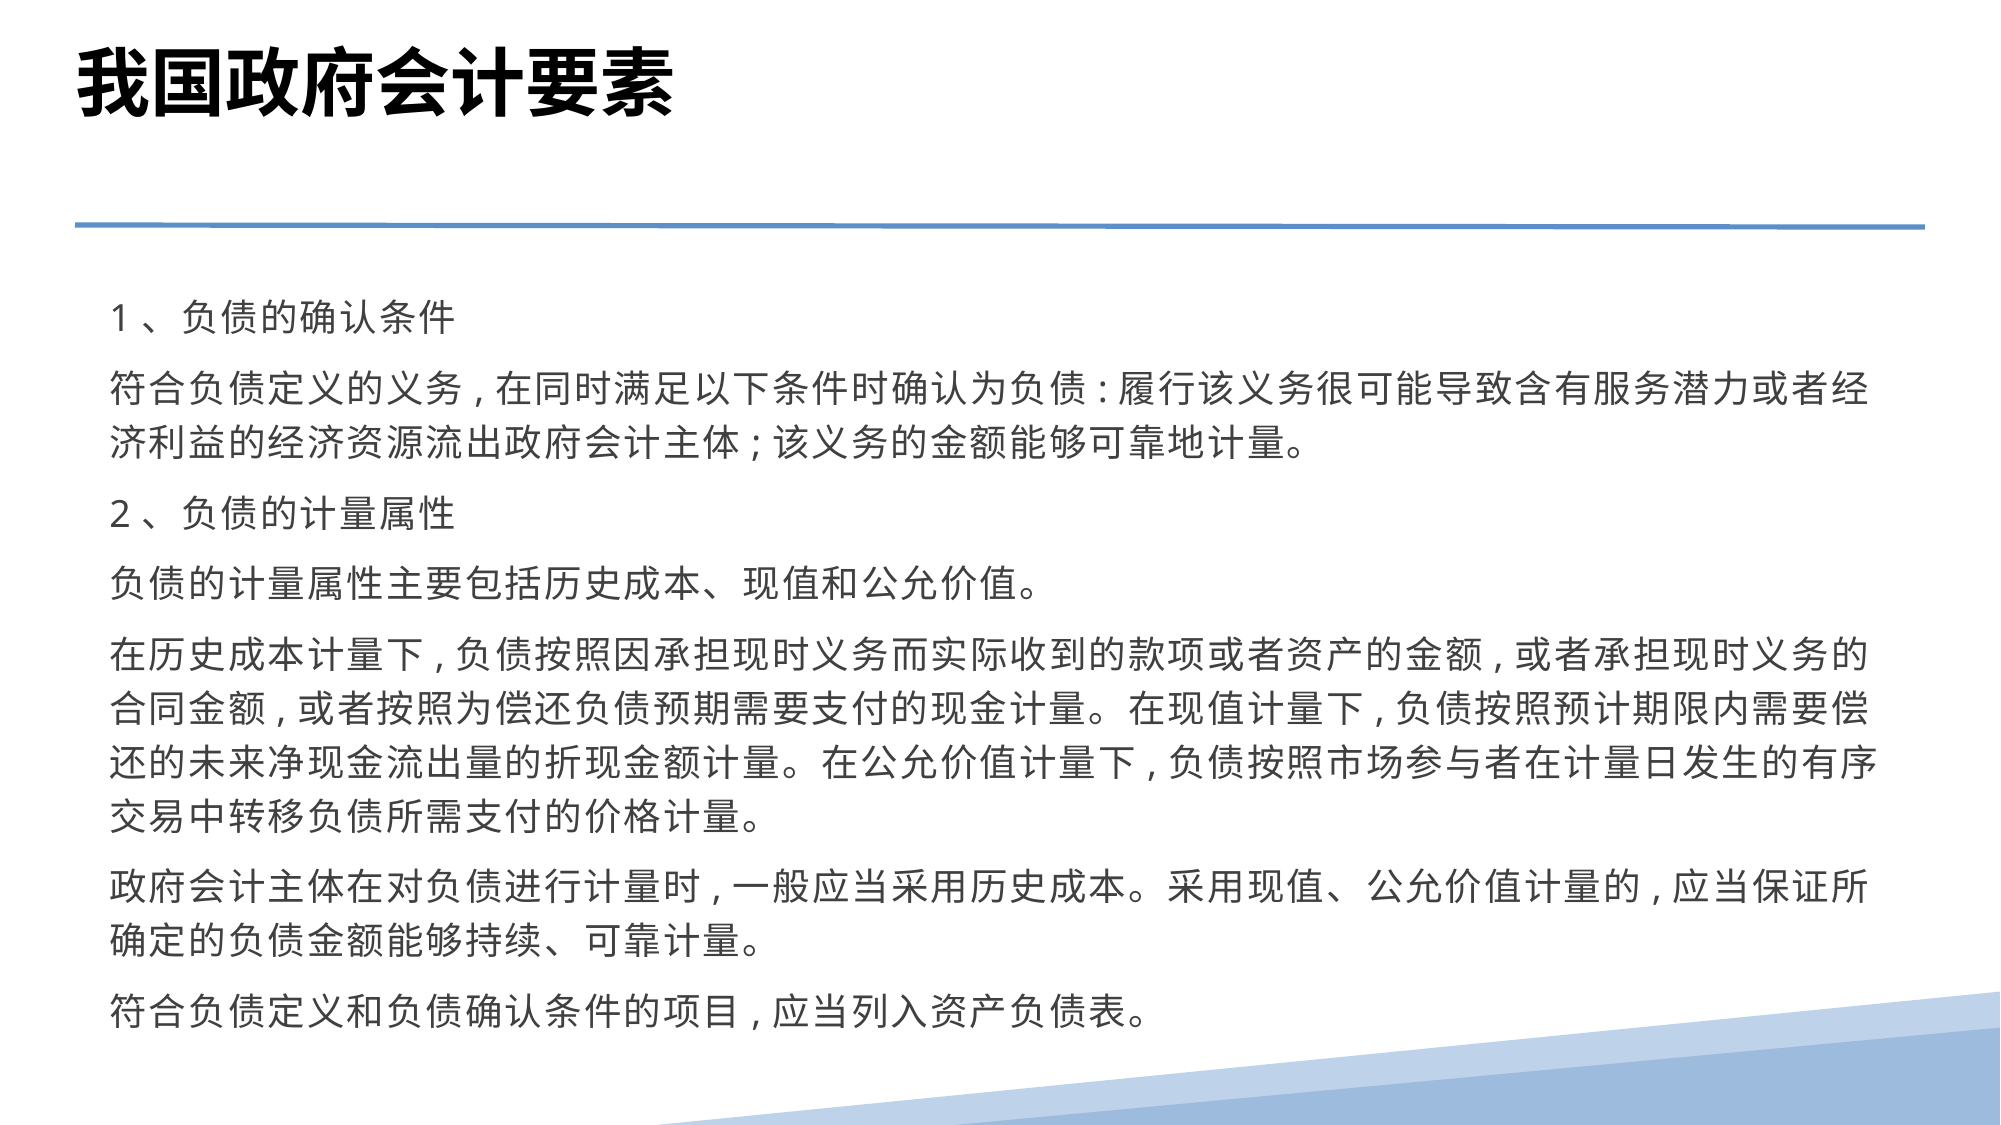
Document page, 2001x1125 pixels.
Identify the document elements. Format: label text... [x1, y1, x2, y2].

text_box 我国政府会计要素 [75, 24, 1925, 125]
text_box 1、负债的确认条件 符合负债定义的义务,在同时满足以下条件时确认为负债:履行该义务很可能导致含有服务潜力或者经济利益的经济资源流出政府会计主体;该义务的金额能够可靠地计量。 2、负债的计量属性 负债的计量属性主要包括历史成本、现值和公允价值。 在历史成本计量下,负债按照因承担现时义务而实际收到的款项或者资产的金额,或者承担现时义务的合同金额,或者按照为偿还负债预期需要支付的现金计量。在现值计量下,负债按照预计期限内需要偿还的未来净现金流出量的折现金额计量。在公允价值计量下,负债按照市场参与者在计量日发生的有序交易中转移负债所需支付的价格计量。 政府会计主体在对负债进行计量时,一般应当采用历史成本。采用现值、公允价值计量的,应当保证所确定的负债金额能够持续、可靠计量。 符合负债定义和负债确认条件的项目,应当列入资产负债表。 [98, 281, 1898, 1083]
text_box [74, 224, 1925, 228]
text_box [656, 991, 2000, 1125]
